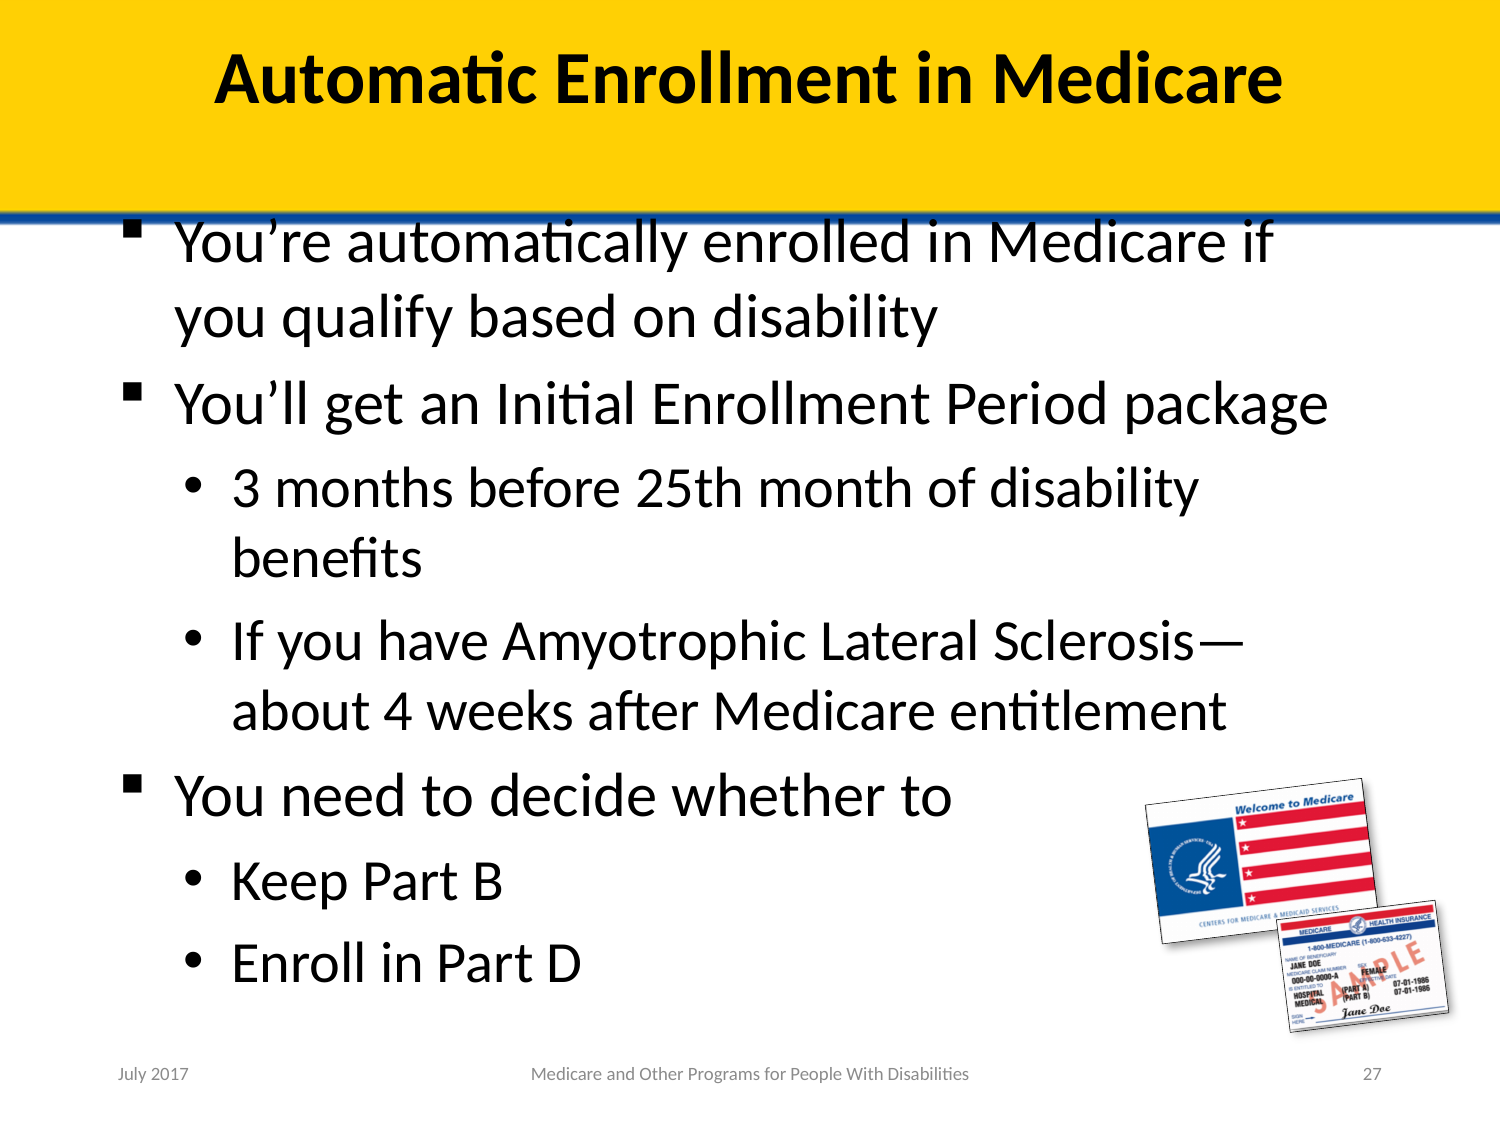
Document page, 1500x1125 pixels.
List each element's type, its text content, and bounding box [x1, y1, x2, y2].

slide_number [103, 1042, 441, 1103]
picture [0, 0, 1500, 1125]
footer Medicare and Other Programs for People With Disabilities [496, 1042, 1004, 1103]
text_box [1153, 791, 1443, 1023]
title Automatic Enrollment in Medicare [103, 2, 1397, 156]
list You’re automatically enrolled in Medicare if you qualify based on disability You’ll get an Initial Enrollment Period package 3 months before 25th month of disability benefits If you have Amyotrophic Lateral Sclerosis—about 4 weeks after Medicare entitlement You need to decide whether to Keep Part B Enroll in Part D [103, 192, 1397, 1066]
slide_number 27 [1059, 1042, 1397, 1103]
